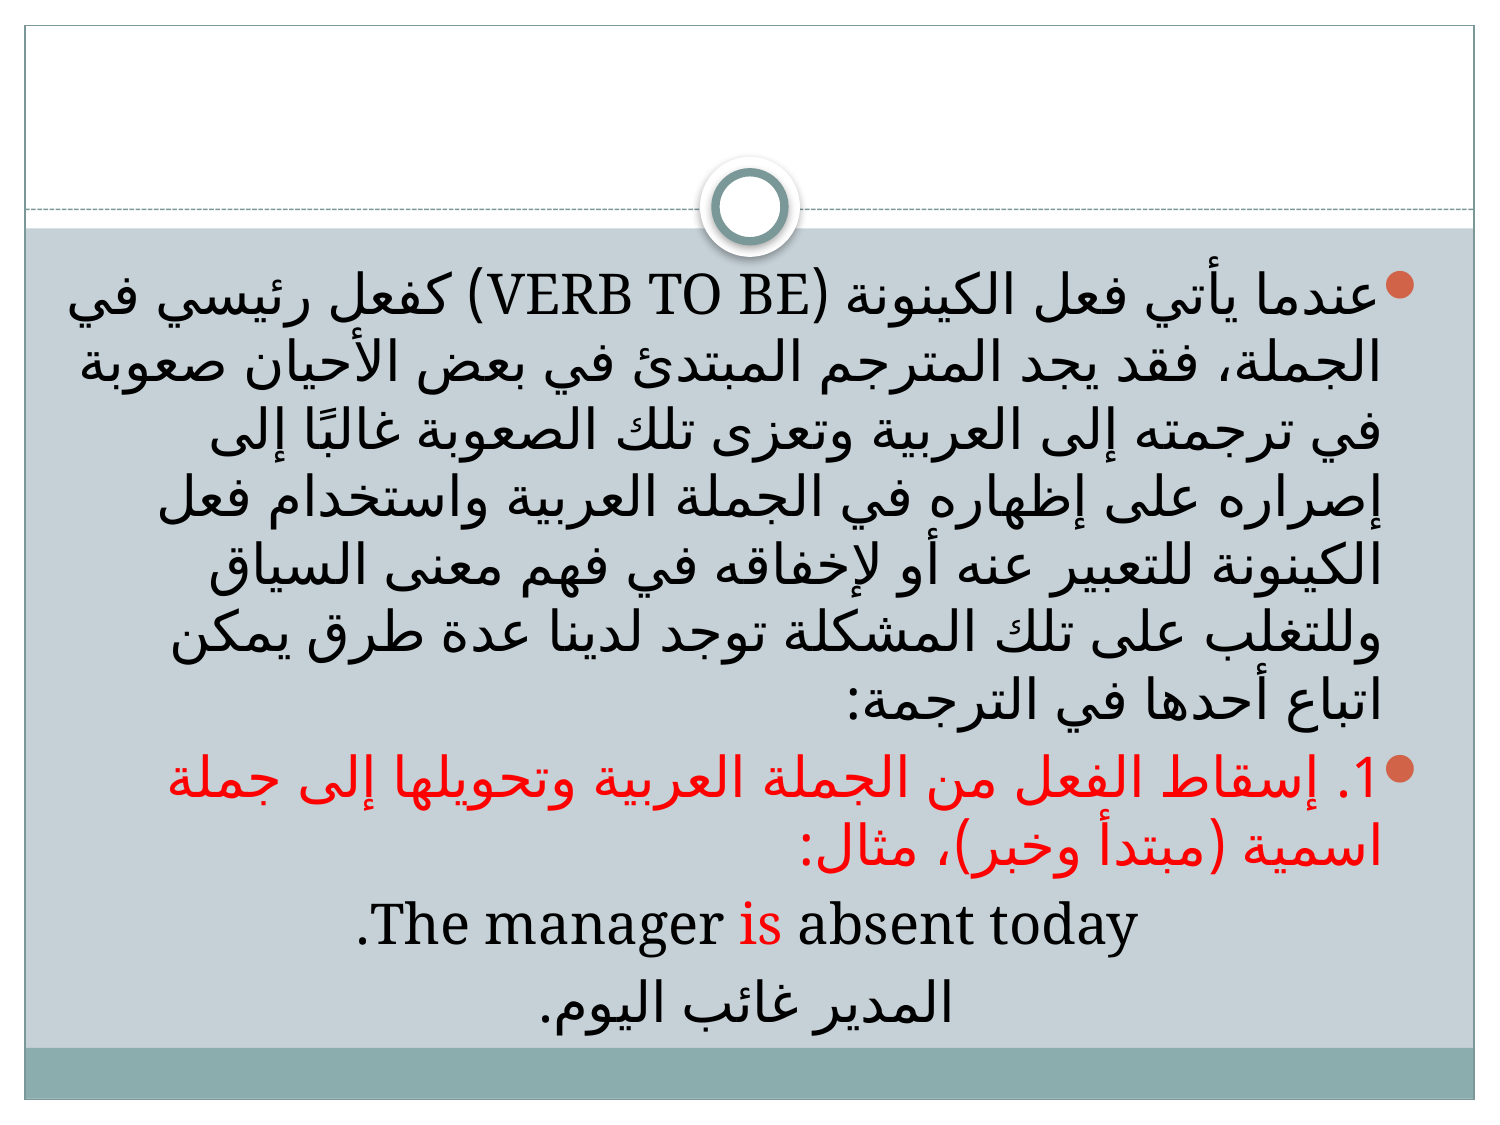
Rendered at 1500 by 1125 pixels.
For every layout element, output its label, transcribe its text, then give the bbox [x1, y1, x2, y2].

list عندما يأتي فعل الكينونة (VERB TO BE) كفعل رئيسي في الجملة، فقد يجد المترجم المبتدئ في بعض الأحيان صعوبة في ترجمته إلى العربية وتعزى تلك الصعوبة غالبًا إلى إصراره على إظهاره في الجملة العربية واستخدام فعل الكينونة للتعبير عنه أو لإخفاقه في فهم معنى السياق وللتغلب على تلك المشكلة توجد لدينا عدة طرق يمكن اتباع أحدها في الترجمة: 1. إسقاط الفعل من الجملة العربية وتحويلها إلى جملة اسمية (مبتدأ وخبر)، مثال: The manager is absent today. المدير غائب اليوم. [49, 250, 1445, 1001]
